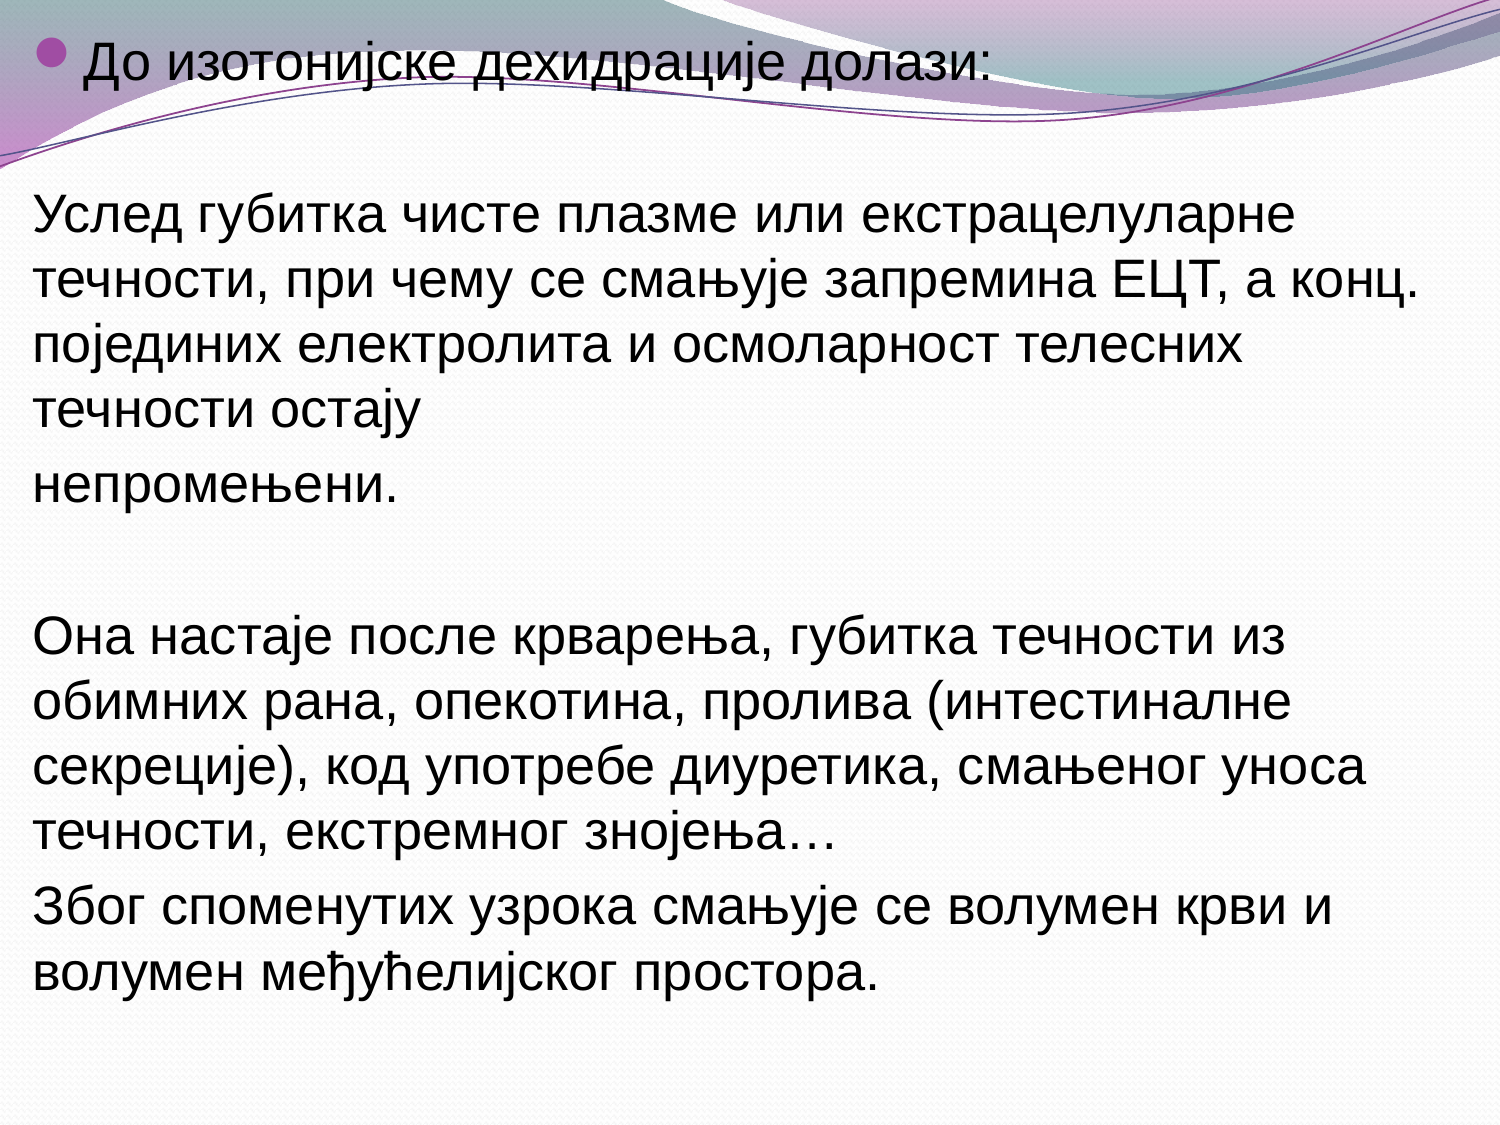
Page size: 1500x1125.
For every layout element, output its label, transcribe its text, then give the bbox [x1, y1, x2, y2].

list До изотонијске дехидрације долази: Услед губитка чисте плазме или екстрацелуларне течности, при чему се смањује запремина ЕЦТ, а конц. појединих електролита и осмоларност телесних течности остају непромењени. Она настаје после крварења, губитка течности из обимних рана, опекотина, пролива (интестиналне секреције), код употребе диуретика, смањеног уноса течности, екстремног знојења… Због споменутих узрока смањује се волумен крви и волумен међућелијског простора. [17, 19, 1483, 1106]
